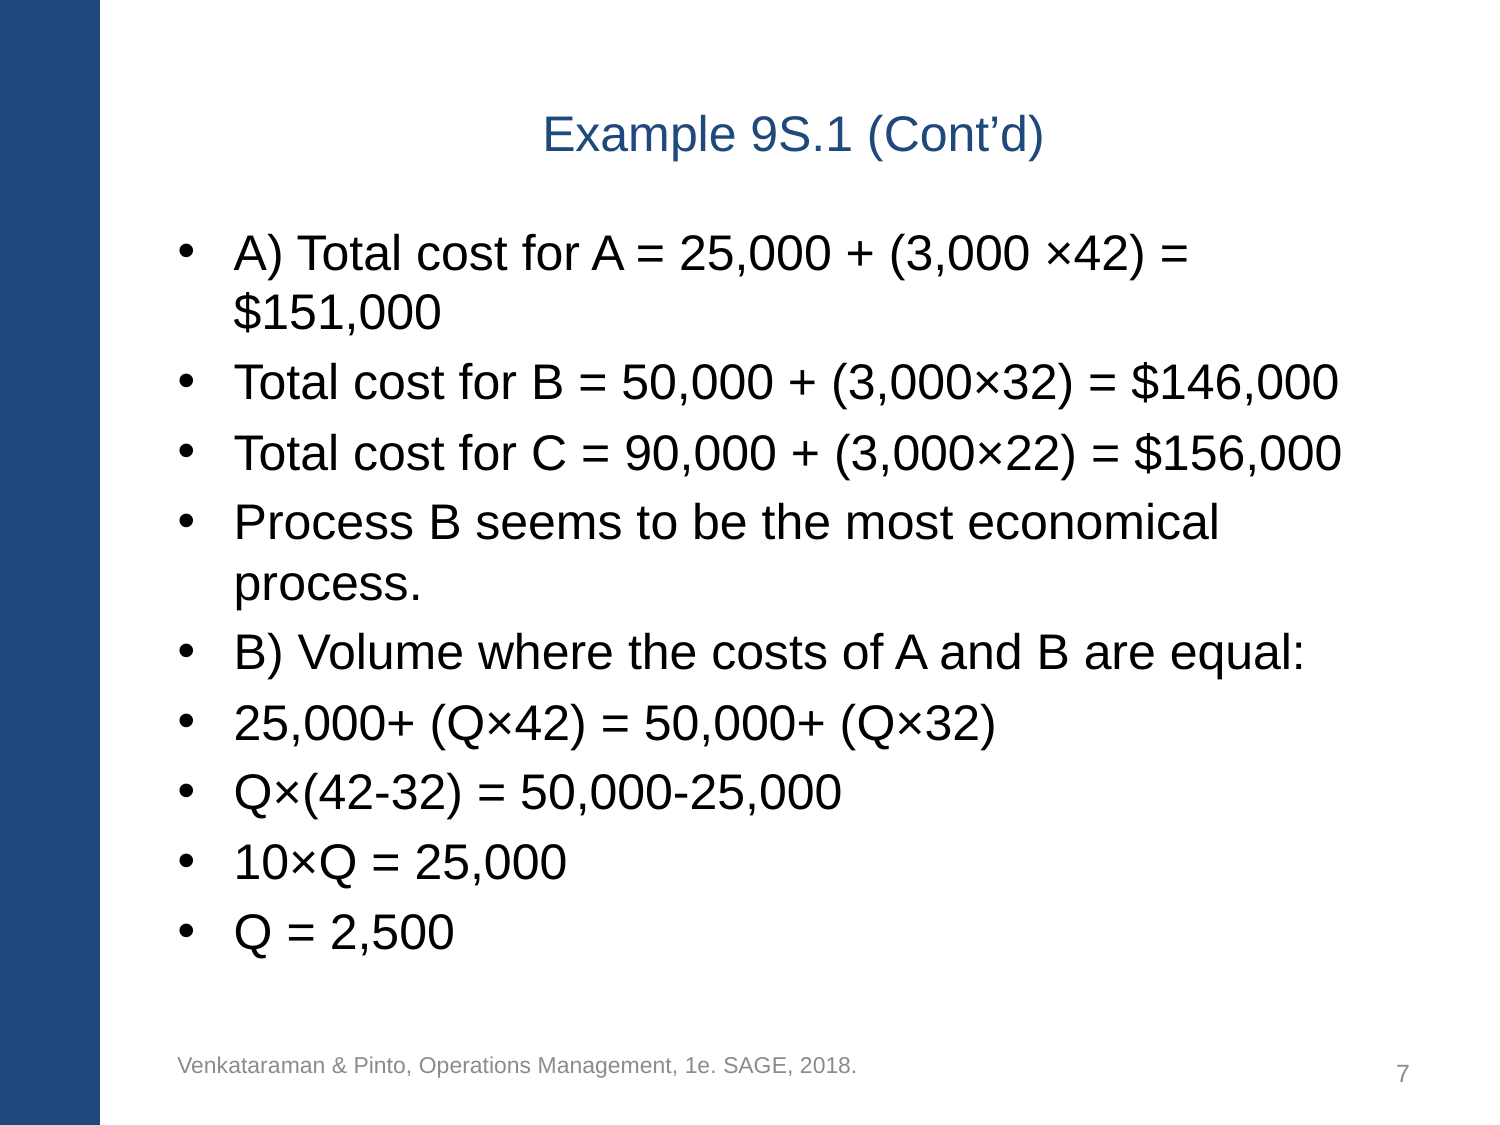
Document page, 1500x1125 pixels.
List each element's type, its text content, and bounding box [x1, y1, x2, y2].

footer Venkataraman & Pinto, Operations Management, 1e. SAGE, 2018. [162, 1042, 1313, 1103]
list A) Total cost for A = 25,000 + (3,000 ×42) = $151,000 Total cost for B = 50,000 + (3,000×32) = $146,000 Total cost for C = 90,000 + (3,000×22) = $156,000 Process B seems to be the most economical process. B) Volume where the costs of A and B are equal: 25,000+ (Q×42) = 50,000+ (Q×32) Q×(42-32) = 50,000-25,000 10×Q = 25,000 Q = 2,500 [162, 212, 1425, 1013]
slide_number 7 [1350, 1042, 1425, 1103]
title Example 9S.1 (Cont’d) [162, 37, 1425, 212]
